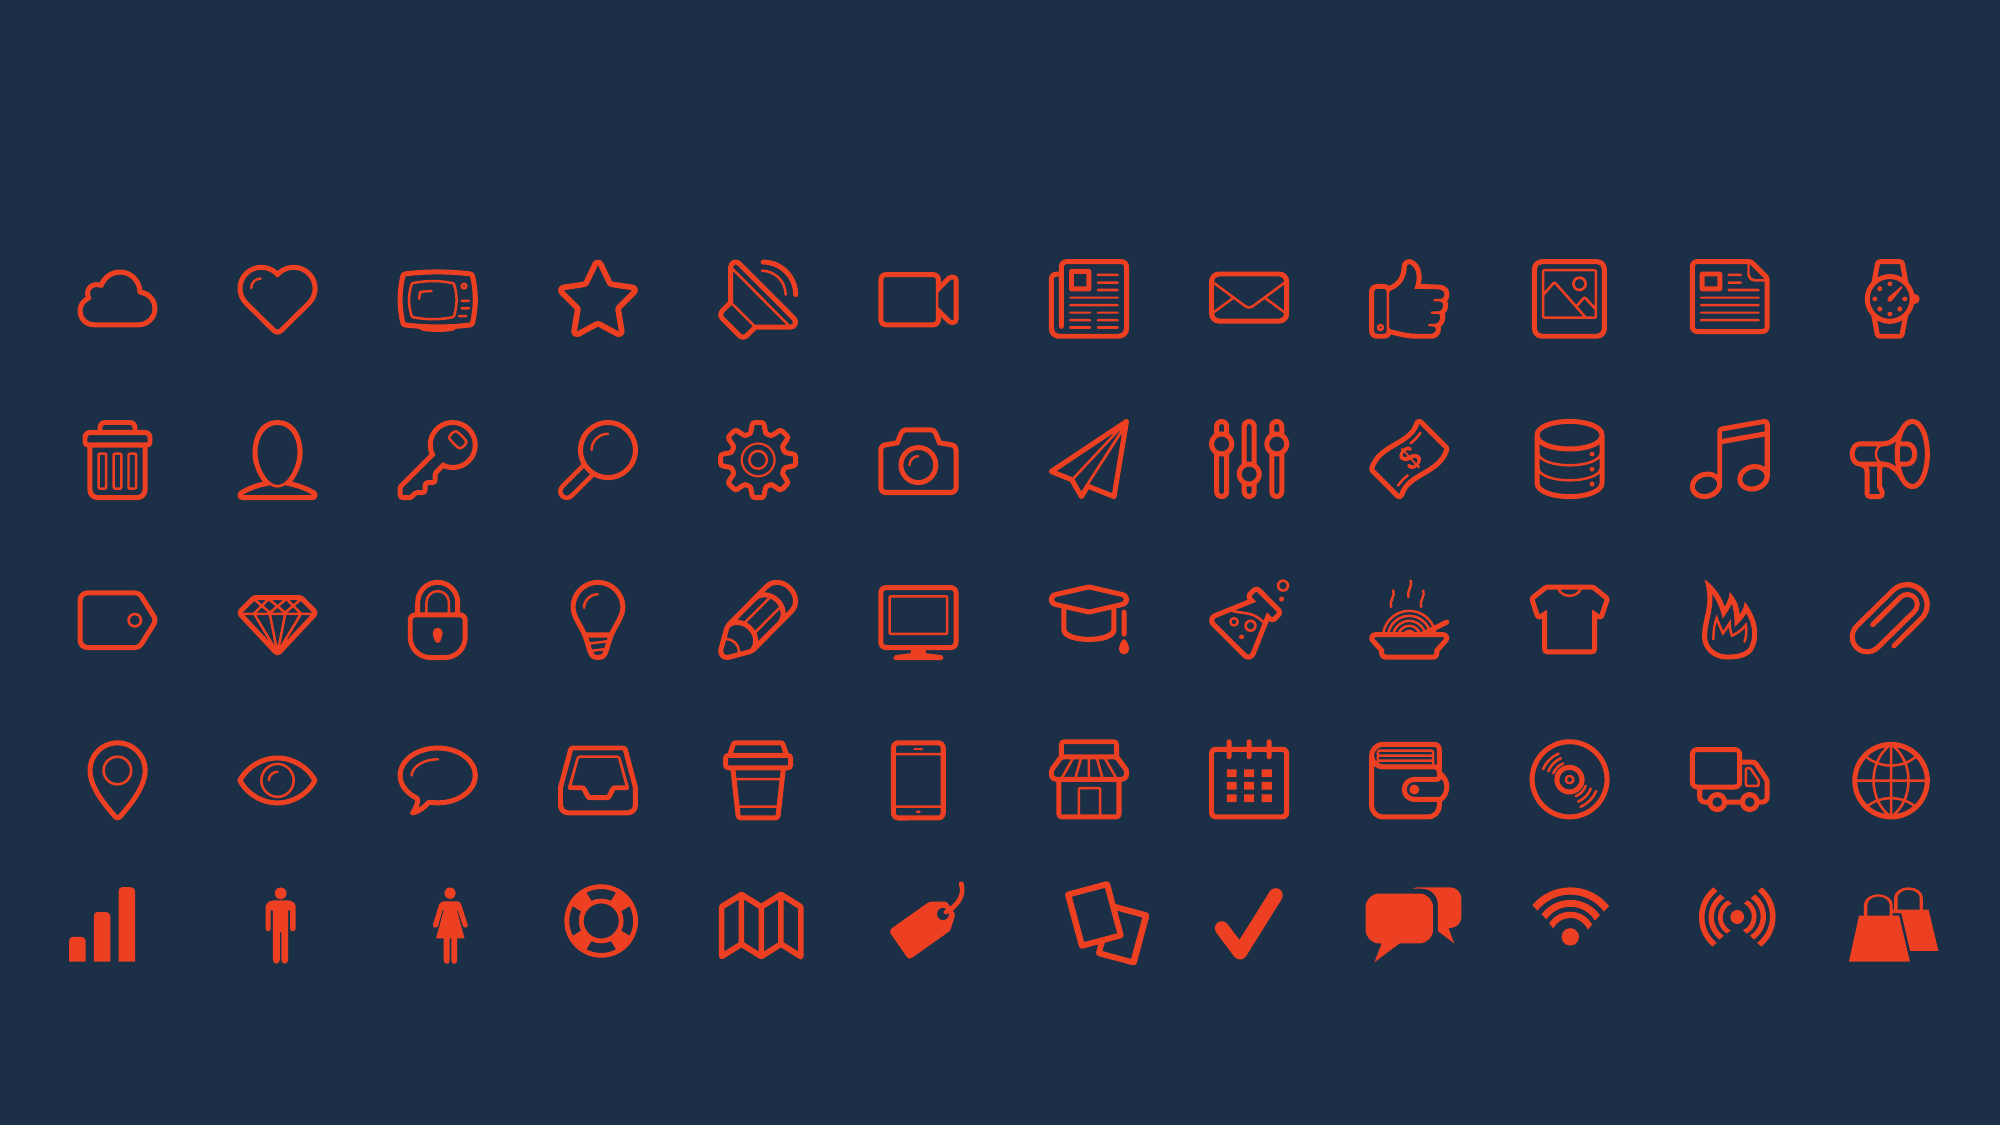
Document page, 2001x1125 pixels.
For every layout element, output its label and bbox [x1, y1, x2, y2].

text_box [69, 259, 1939, 966]
